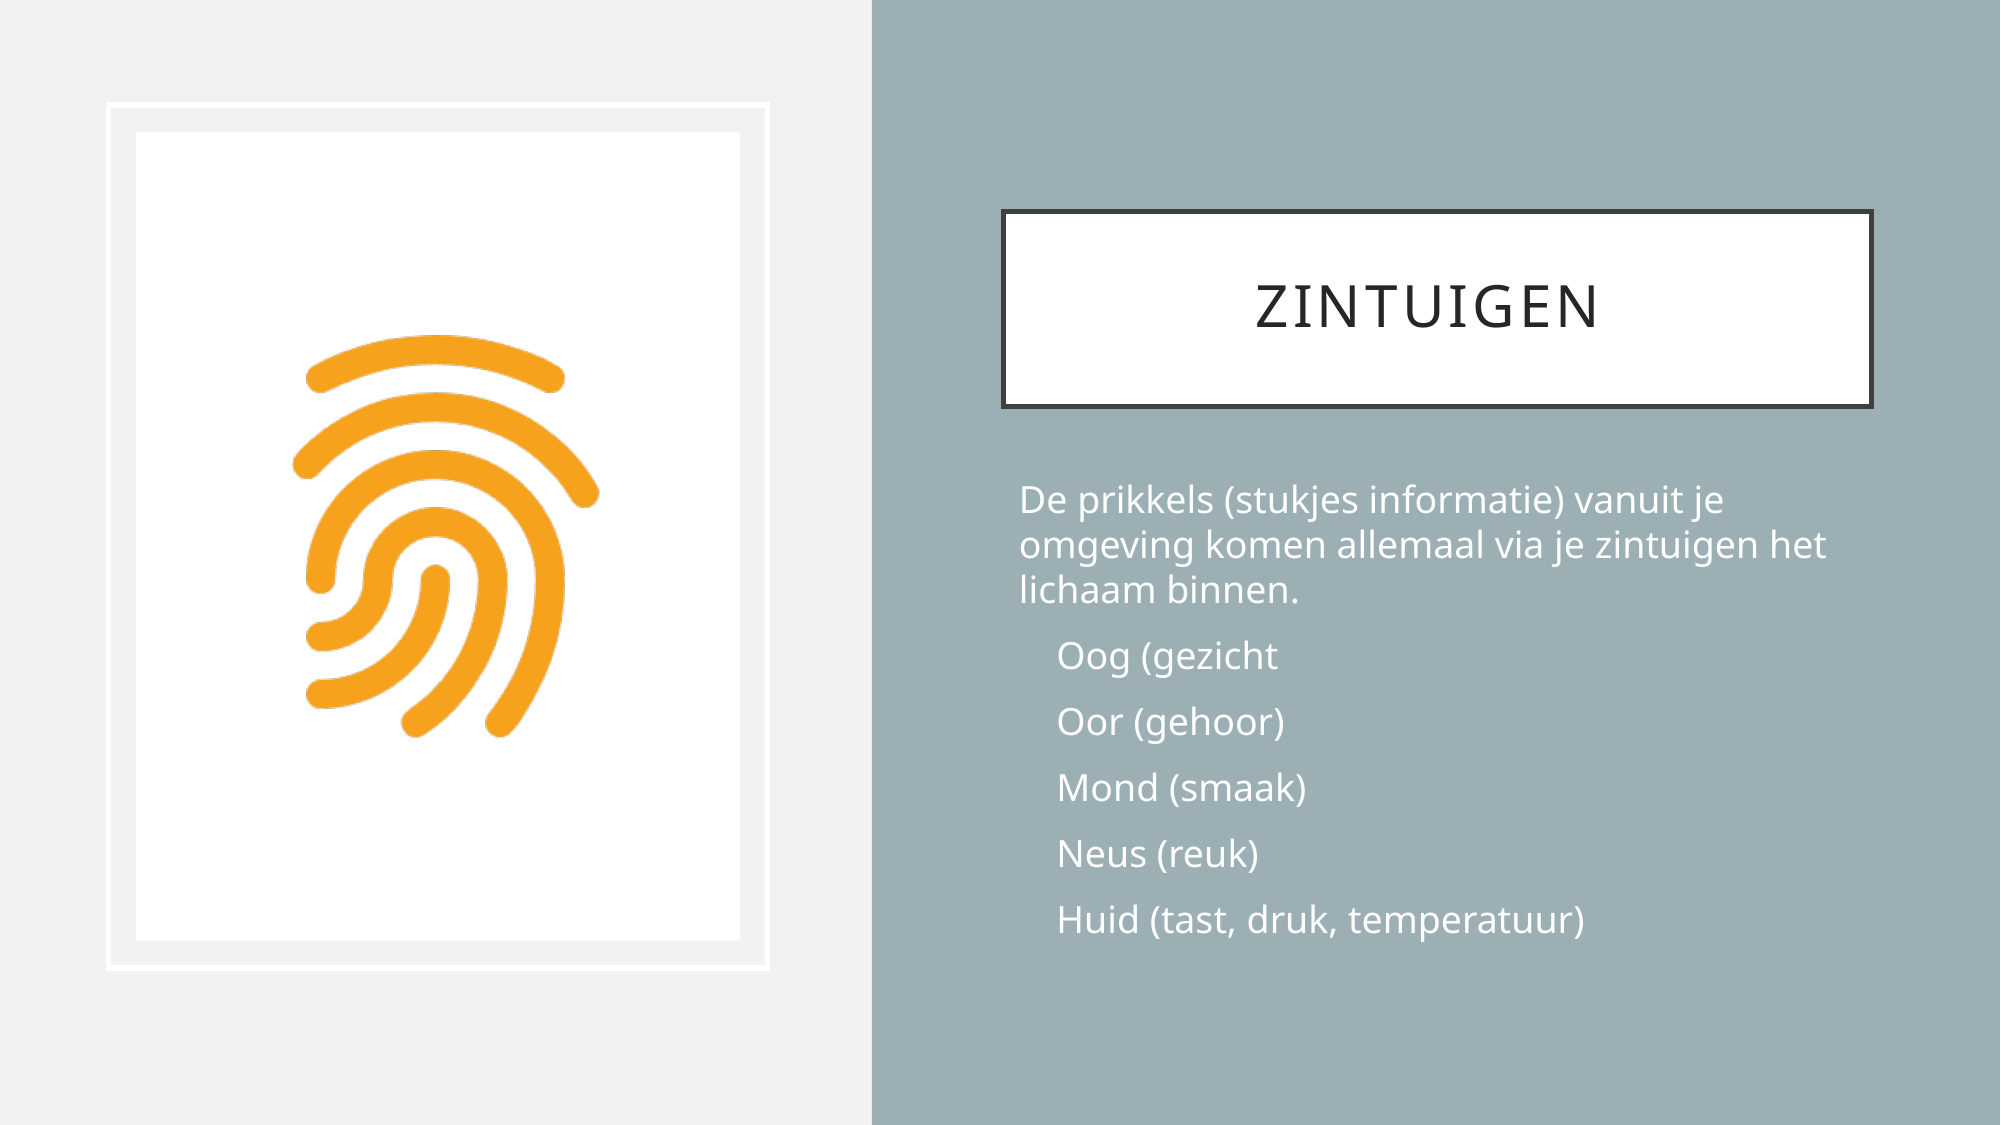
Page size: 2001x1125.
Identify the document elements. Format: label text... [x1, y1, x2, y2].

picture [163, 261, 714, 812]
text_box [871, 0, 2000, 1125]
text_box [108, 104, 769, 969]
list De prikkels (stukjes informatie) vanuit je omgeving komen allemaal via je zintuigen het lichaam binnen. Oog (gezicht Oor (gehoor) Mond (smaak) Neus (reuk) Huid (tast, druk, temperatuur) [1003, 468, 1871, 969]
title Zintuigen [1001, 209, 1874, 409]
text_box [135, 131, 742, 942]
